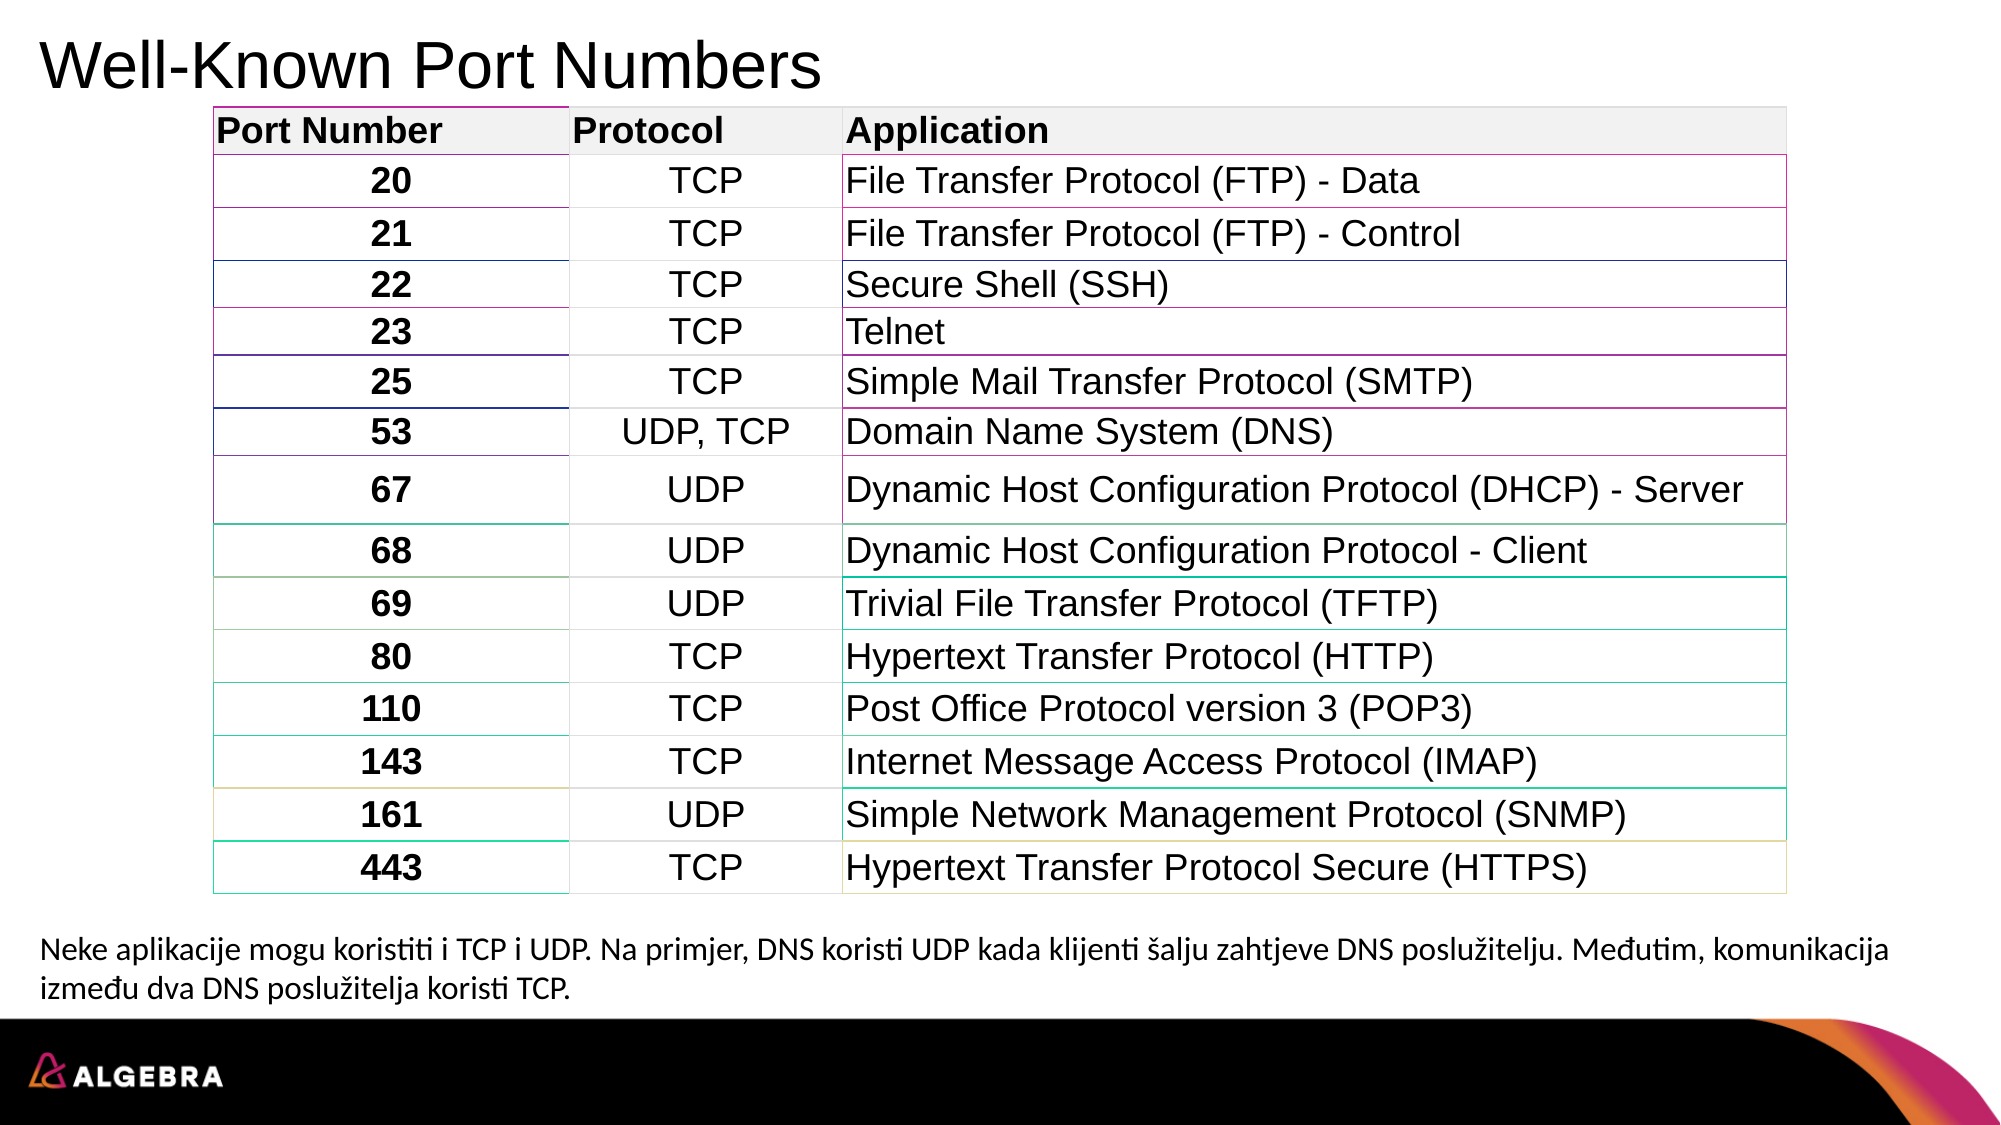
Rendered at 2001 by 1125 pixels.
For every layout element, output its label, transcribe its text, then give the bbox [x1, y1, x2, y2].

table_cell Hypertext Transfer Protocol Secure (HTTPS) [843, 842, 1786, 893]
table_cell 143 [214, 736, 569, 787]
table_cell 23 [214, 308, 569, 354]
table_cell 80 [214, 630, 569, 682]
table_cell 68 [214, 525, 569, 576]
table_cell Trivial File Transfer Protocol (TFTP) [843, 578, 1786, 629]
table_header Application [843, 108, 1786, 154]
table_cell 53 [214, 409, 569, 455]
table_cell TCP [570, 630, 842, 682]
table_cell 25 [214, 356, 569, 407]
table_cell TCP [570, 356, 842, 407]
table_cell TCP [570, 842, 842, 893]
table_cell File Transfer Protocol (FTP) - Control [843, 208, 1786, 260]
table_cell Secure Shell (SSH) [843, 261, 1786, 307]
table_cell TCP [570, 308, 842, 354]
table_cell UDP [570, 456, 842, 523]
table_cell TCP [570, 208, 842, 260]
table_cell TCP [570, 736, 842, 787]
table_cell 110 [214, 683, 569, 735]
table_cell UDP, TCP [570, 409, 842, 455]
table_cell Simple Mail Transfer Protocol (SMTP) [843, 356, 1786, 407]
picture [0, 0, 2001, 1125]
table_cell Post Office Protocol version 3 (POP3) [843, 683, 1786, 735]
table_cell TCP [570, 261, 842, 307]
table_cell UDP [570, 789, 842, 840]
table_cell TCP [570, 683, 842, 735]
table_cell 22 [214, 261, 569, 307]
table_cell File Transfer Protocol (FTP) - Data [843, 155, 1786, 207]
table_header Port Number [214, 108, 569, 154]
table_cell 161 [214, 789, 569, 840]
table_cell UDP [570, 525, 842, 576]
table_cell Dynamic Host Configuration Protocol (DHCP) - Server [843, 456, 1786, 523]
table_cell UDP [570, 578, 842, 629]
table_cell Simple Network Management Protocol (SNMP) [843, 789, 1786, 840]
text_box Neke aplikacije mogu koristiti i TCP i UDP. Na primjer, DNS koristi UDP kada klijenti šalju zahtjeve DNS poslužitelju. Međutim, komunikacija između dva DNS poslužitelja koristi TCP. [24, 919, 1986, 1014]
table_cell 21 [214, 208, 569, 260]
table_cell 67 [214, 456, 569, 523]
title Well-Known Port Numbers [39, 23, 1813, 108]
table_cell Domain Name System (DNS) [843, 409, 1786, 455]
table_cell 443 [214, 842, 569, 893]
table_cell Dynamic Host Configuration Protocol - Client [843, 525, 1786, 576]
table_cell 69 [214, 578, 569, 629]
table_cell Hypertext Transfer Protocol (HTTP) [843, 630, 1786, 682]
table_cell Telnet [843, 308, 1786, 354]
table_header Protocol [570, 108, 842, 154]
table_cell 20 [214, 155, 569, 207]
table_cell TCP [570, 155, 842, 207]
table_cell Internet Message Access Protocol (IMAP) [843, 736, 1786, 787]
